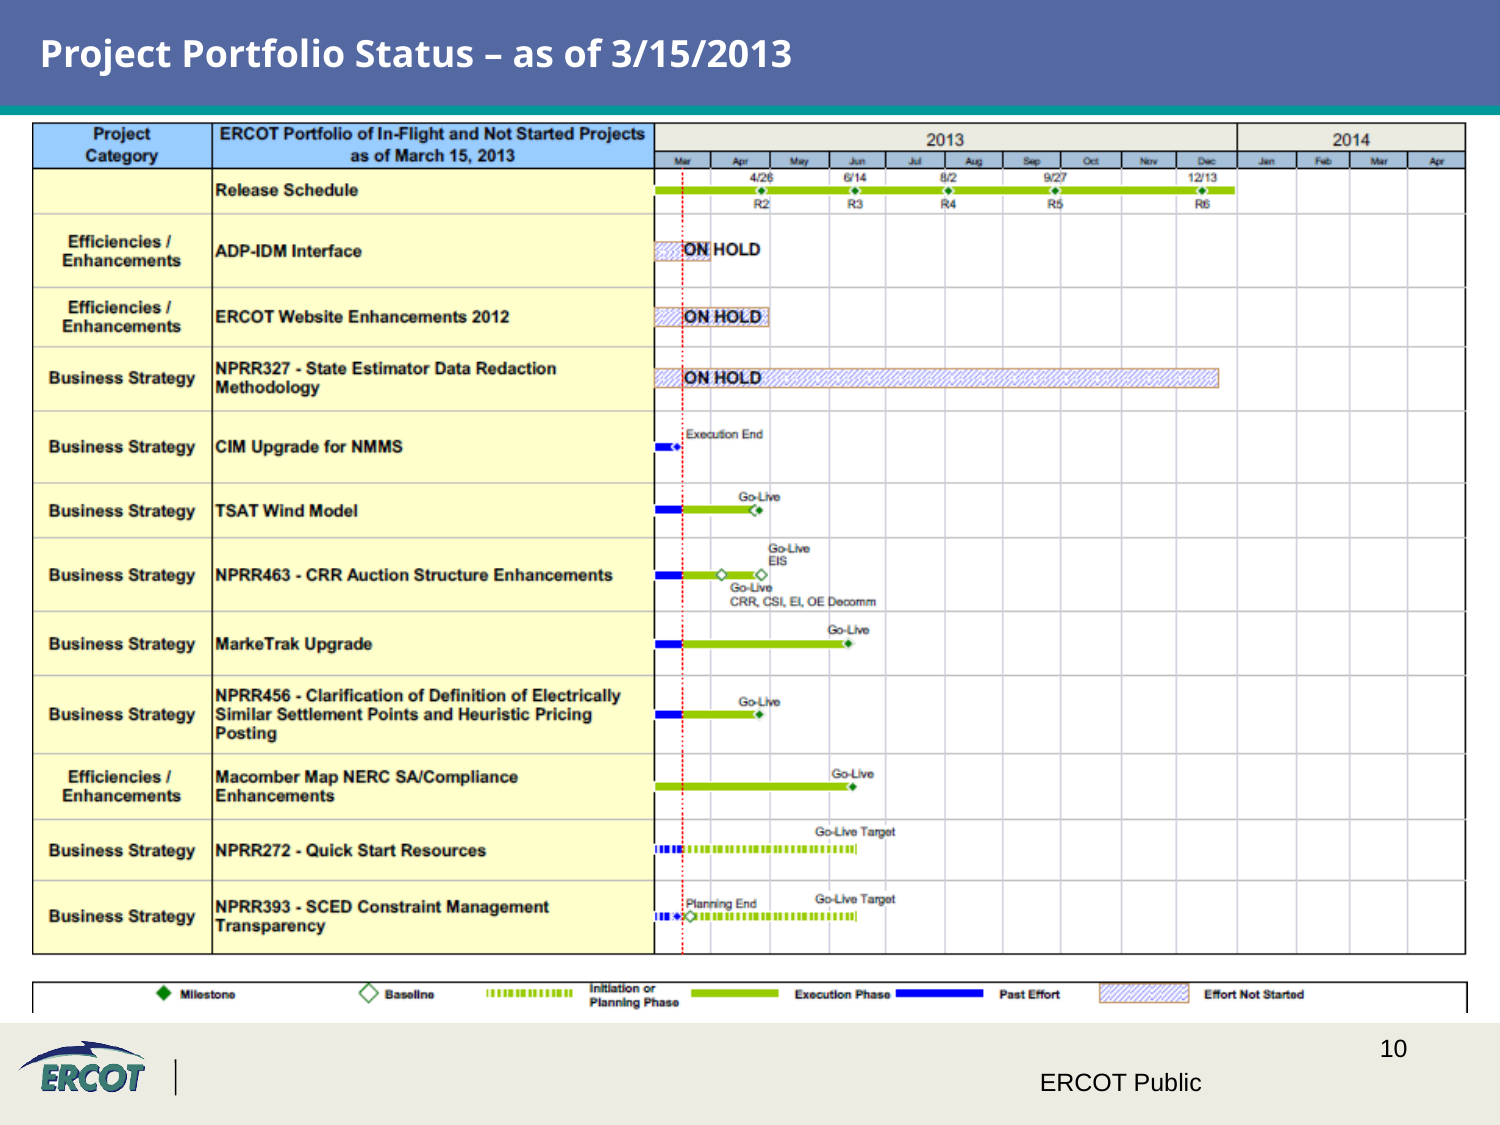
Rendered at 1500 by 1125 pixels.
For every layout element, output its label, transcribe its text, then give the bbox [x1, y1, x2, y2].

picture [10, 1031, 151, 1111]
text_box Project Portfolio Status – as of 3/15/2013 [24, 30, 1163, 106]
footer ERCOT Public [1025, 1059, 1438, 1125]
picture [31, 121, 1468, 1013]
